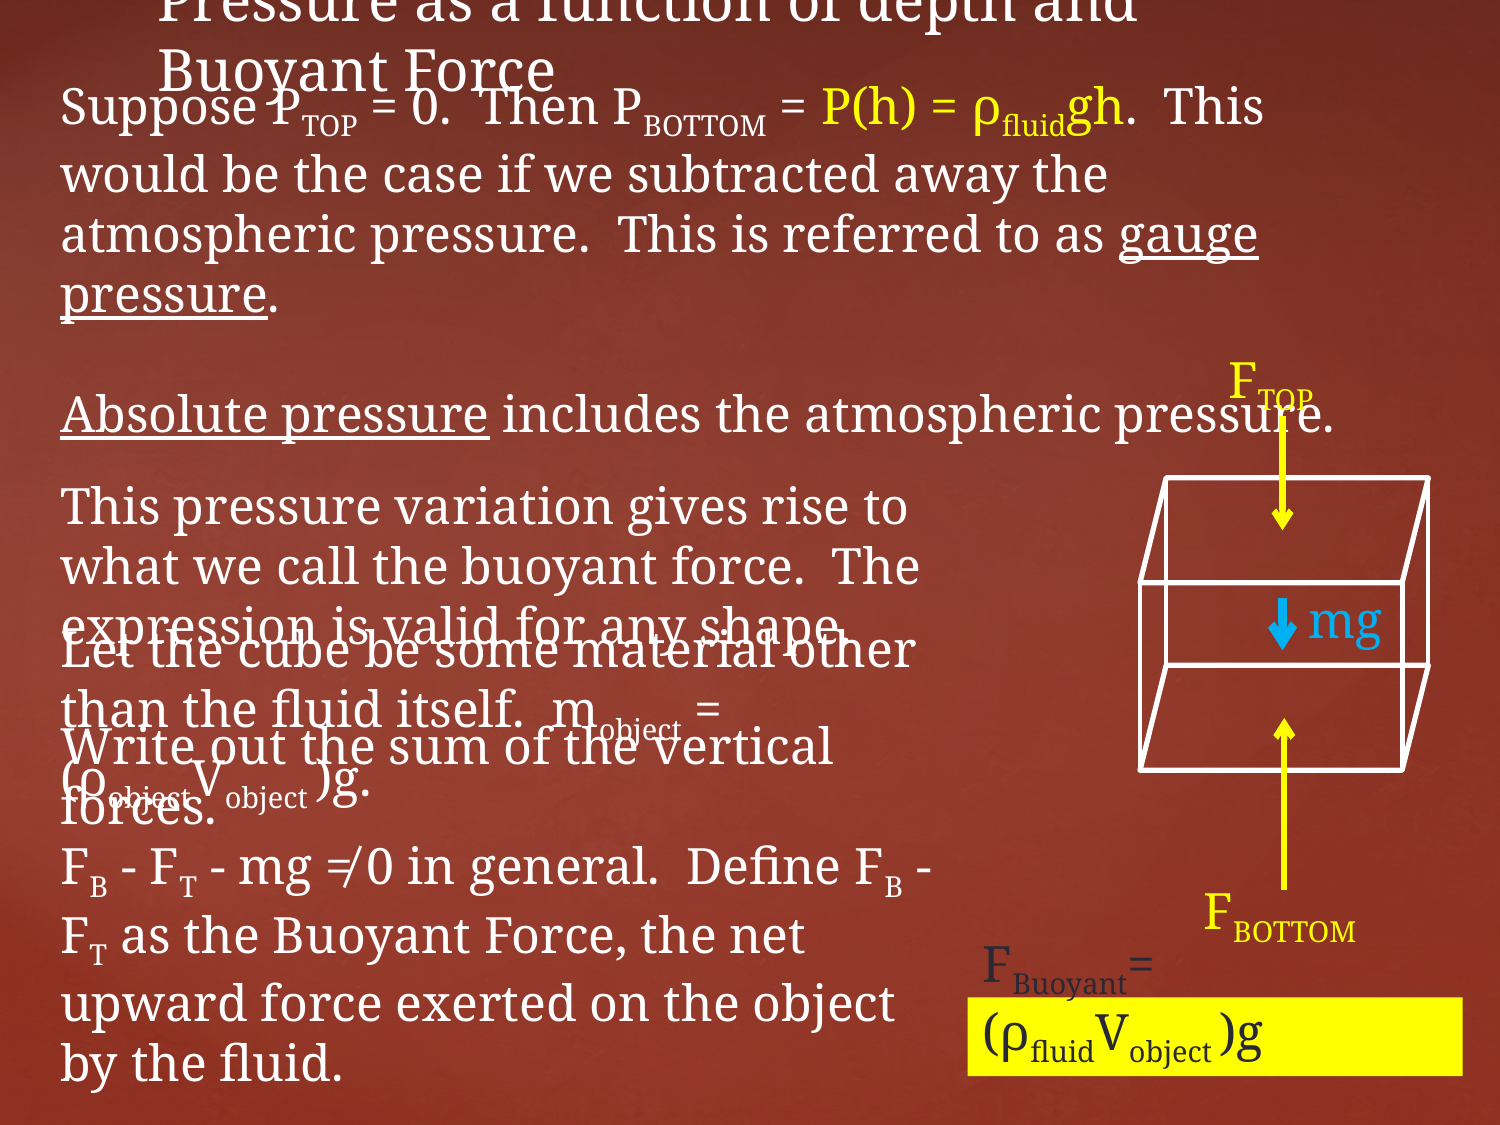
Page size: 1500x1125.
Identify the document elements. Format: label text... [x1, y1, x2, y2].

text_box Let the cube be some material other than the fluid itself. mobject = (ρobjectVobject )g. [45, 702, 1028, 822]
text_box FBuoyant= (ρfluidVobject )g [967, 997, 1463, 1077]
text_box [1139, 357, 1429, 956]
text_box Suppose PTOP = 0. Then PBOTTOM = P(h) = ρfluidgh. This would be the case if we subtracted away the atmospheric pressure. This is referred to as gauge pressure. Absolute pressure includes the atmospheric pressure. [44, 142, 1380, 450]
text_box Write out the sum of the vertical forces. FB - FT - mg ≠ 0 in general. Define FB - FT as the Buoyant Force, the net upward force exerted on the object by the fluid. [44, 862, 960, 1099]
text_box Pressure as a function of depth and Buoyant Force [142, 32, 1346, 111]
text_box This pressure variation gives rise to what we call the buoyant force. The expression is valid for any shape. [44, 490, 1050, 662]
